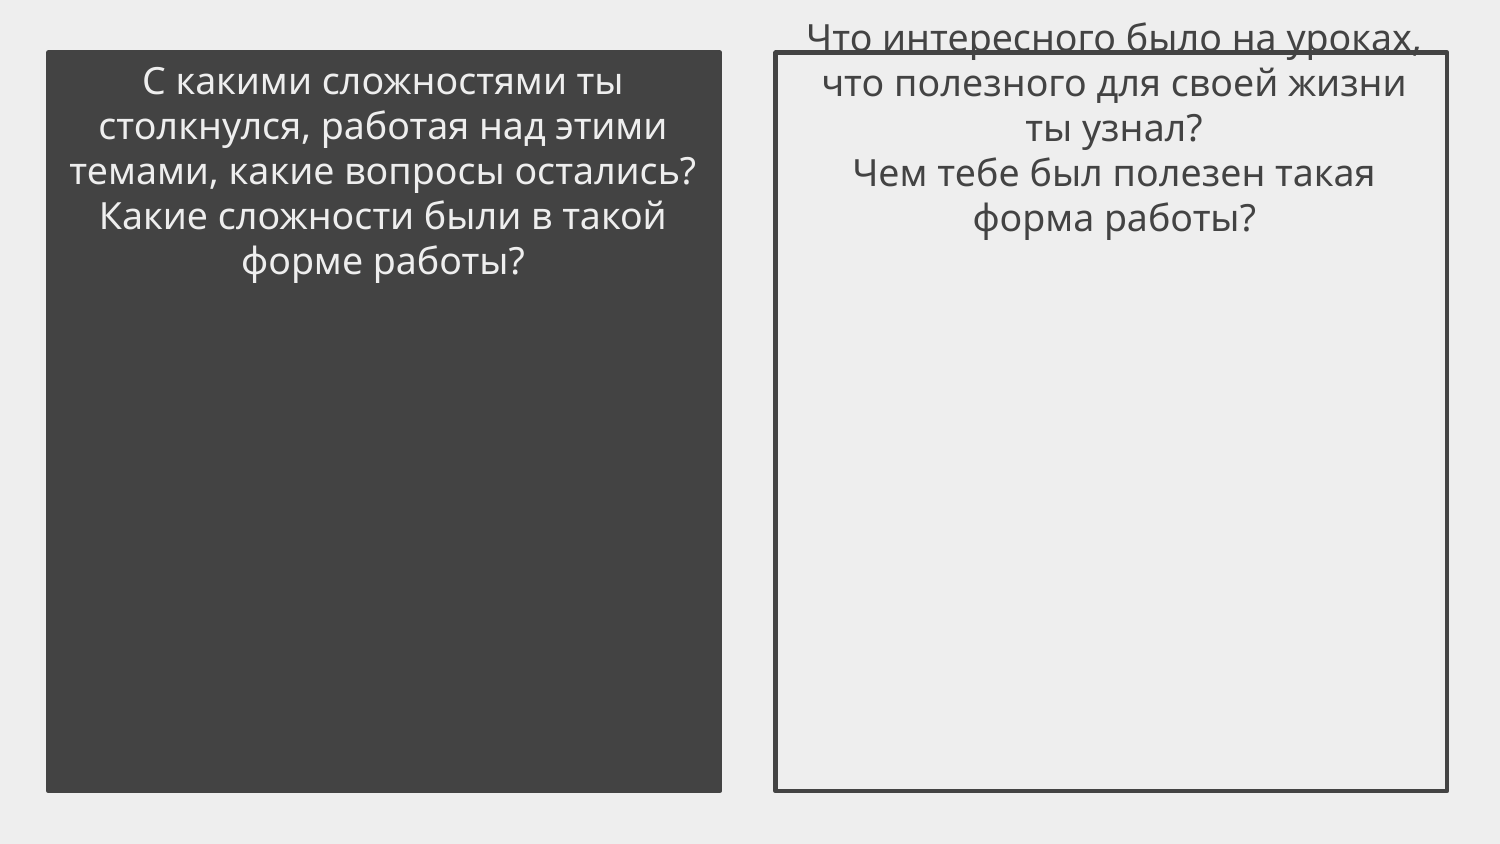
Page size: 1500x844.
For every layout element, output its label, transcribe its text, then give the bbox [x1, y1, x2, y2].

title С какими сложностями ты столкнулся, работая над этими темами, какие вопросы остались? Какие сложности были в такой форме работы? [33, 126, 734, 297]
title Что интересного было на уроках, что полезного для своей жизни ты узнал? Чем тебе был полезен такая форма работы? [778, 61, 1451, 254]
